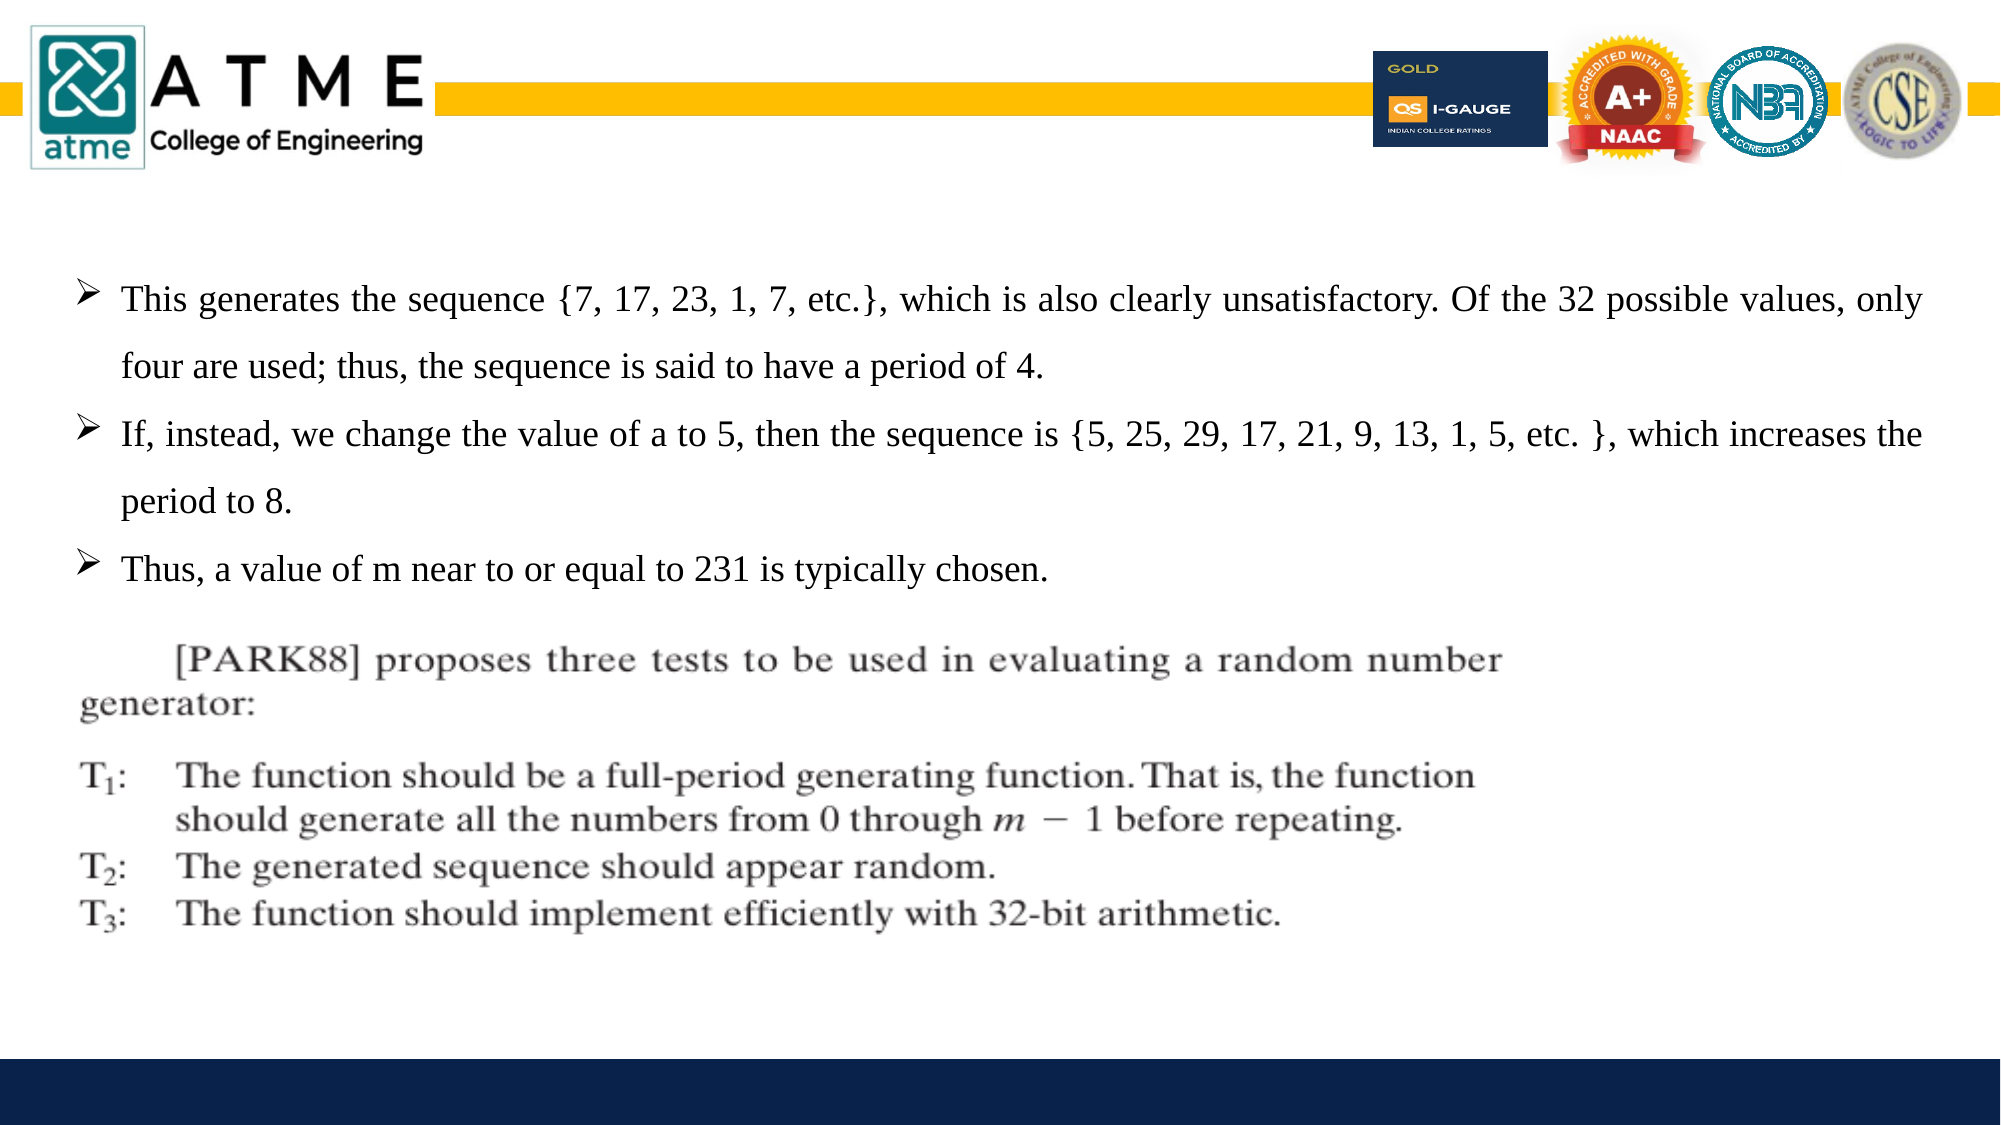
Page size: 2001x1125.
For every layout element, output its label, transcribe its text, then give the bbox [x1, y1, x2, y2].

picture [1373, 20, 1828, 180]
picture [22, 15, 435, 178]
picture [1840, 26, 1968, 176]
picture [0, 1059, 2001, 1125]
text_box This generates the sequence {7, 17, 23, 1, 7, etc.}, which is also clearly unsatisfactory. Of the 32 possible values, only four are used; thus, the sequence is said to have a period of 4. If, instead, we change the value of a to 5, then the sequence is {5, 25, 29, 17, 21, 9, 13, 1, 5, etc. }, which increases the period to 8. Thus, a value of m near to or equal to 231 is typically chosen. [59, 243, 1941, 597]
picture [58, 641, 1515, 943]
